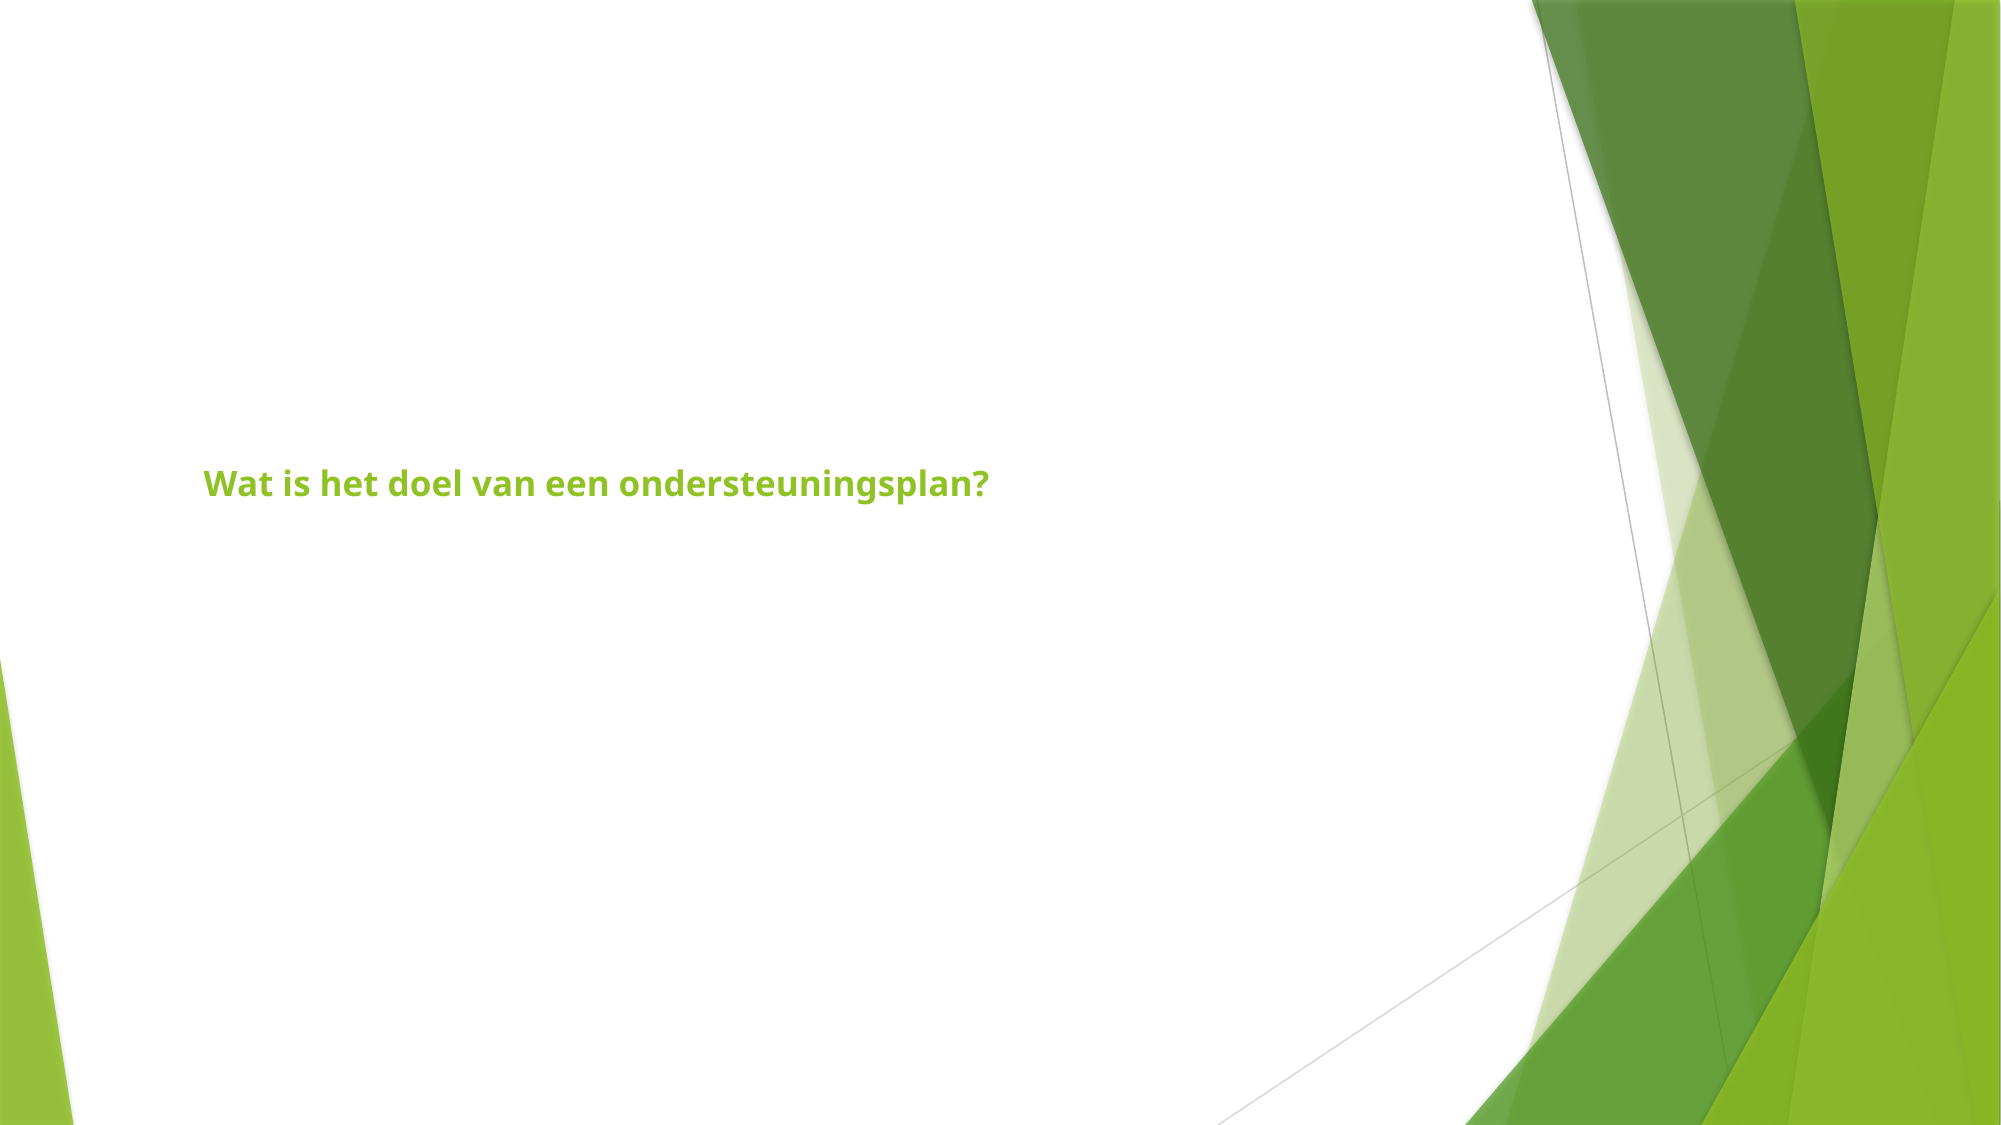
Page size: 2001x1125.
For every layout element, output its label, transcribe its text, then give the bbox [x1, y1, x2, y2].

title Wat is het doel van een ondersteuningsplan? [188, 454, 1599, 671]
